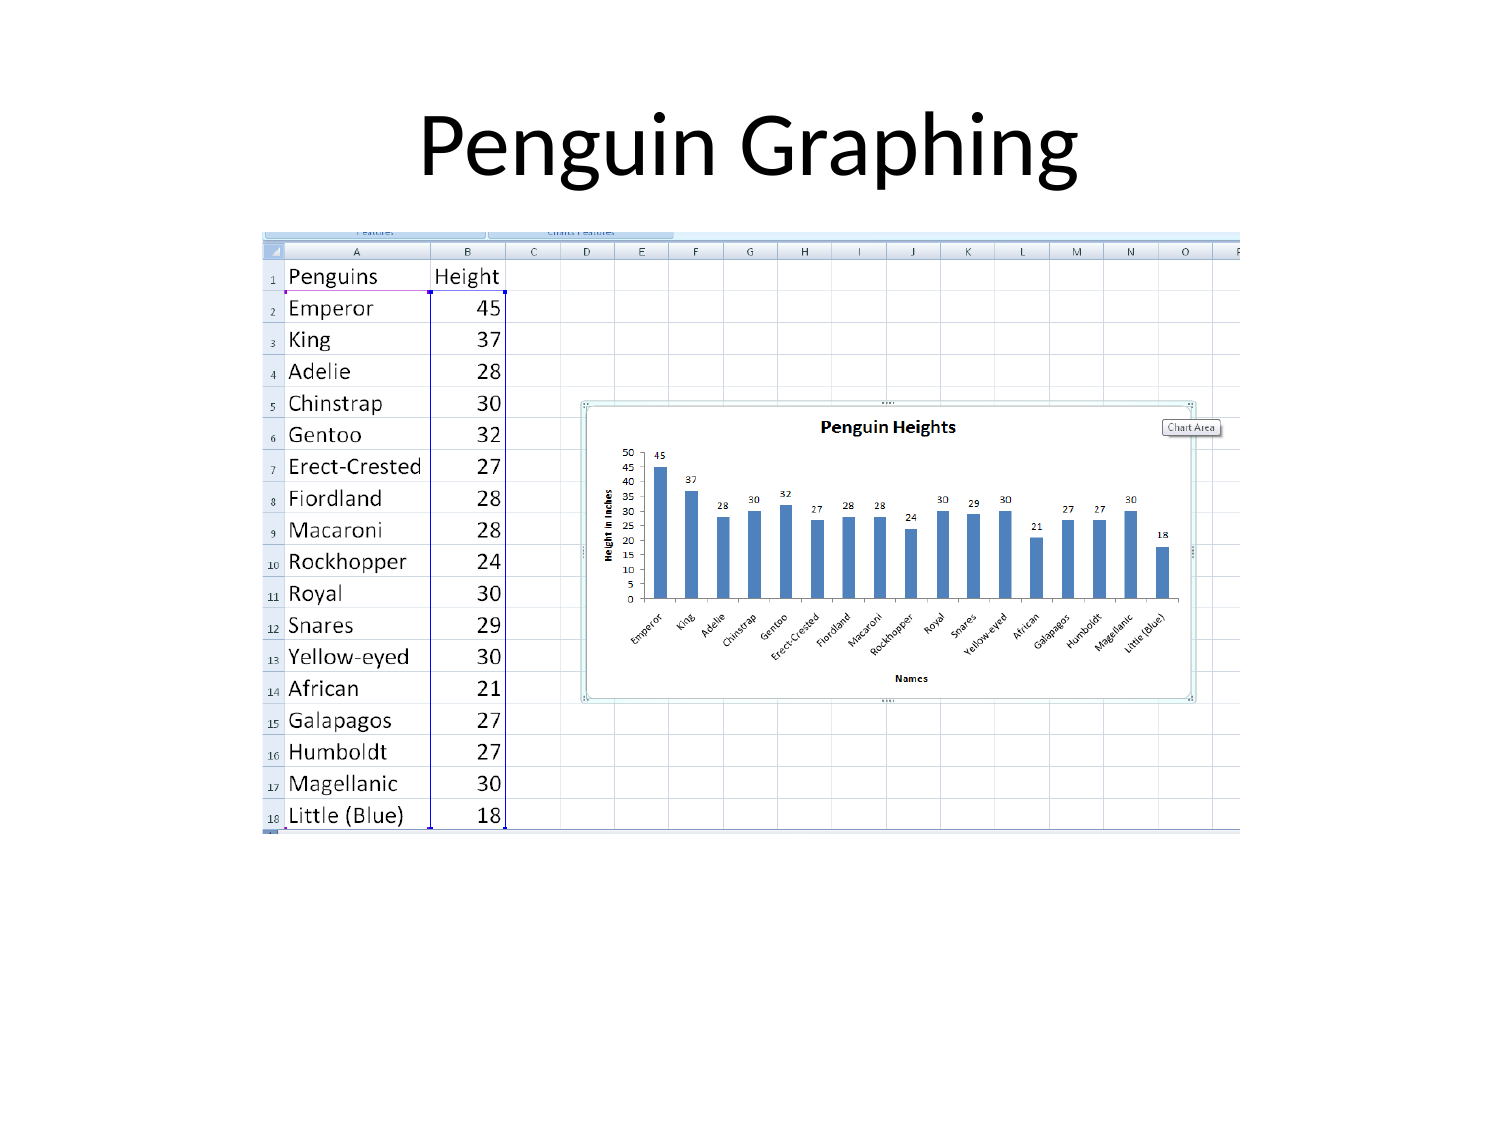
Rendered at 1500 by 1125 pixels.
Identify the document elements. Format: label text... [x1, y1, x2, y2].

picture [262, 232, 1241, 834]
title Penguin Graphing [75, 45, 1425, 233]
